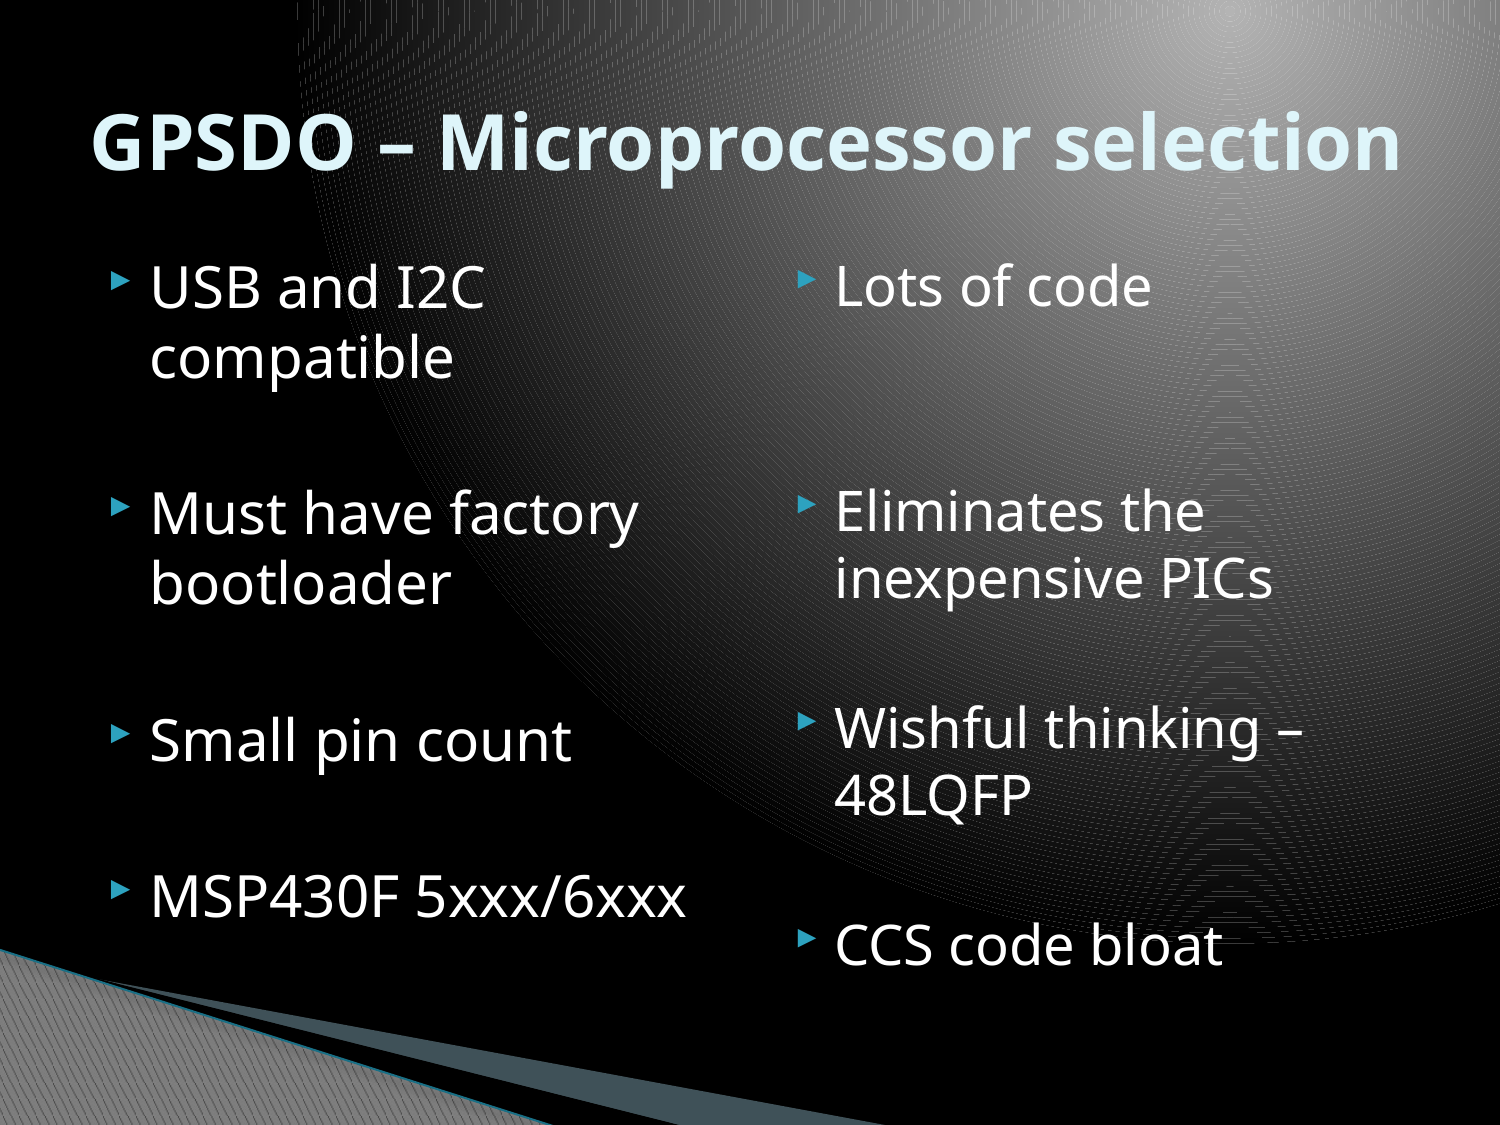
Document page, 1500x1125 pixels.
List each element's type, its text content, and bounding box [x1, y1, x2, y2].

list Lots of code Eliminates the inexpensive PICs Wishful thinking – 48LQFP CCS code bloat [762, 243, 1425, 986]
picture [0, 952, 543, 1125]
title GPSDO – Microprocessor selection [75, 45, 1425, 233]
list USB and I2C compatible Must have factory bootloader Small pin count MSP430F 5xxx/6xxx [75, 243, 738, 986]
